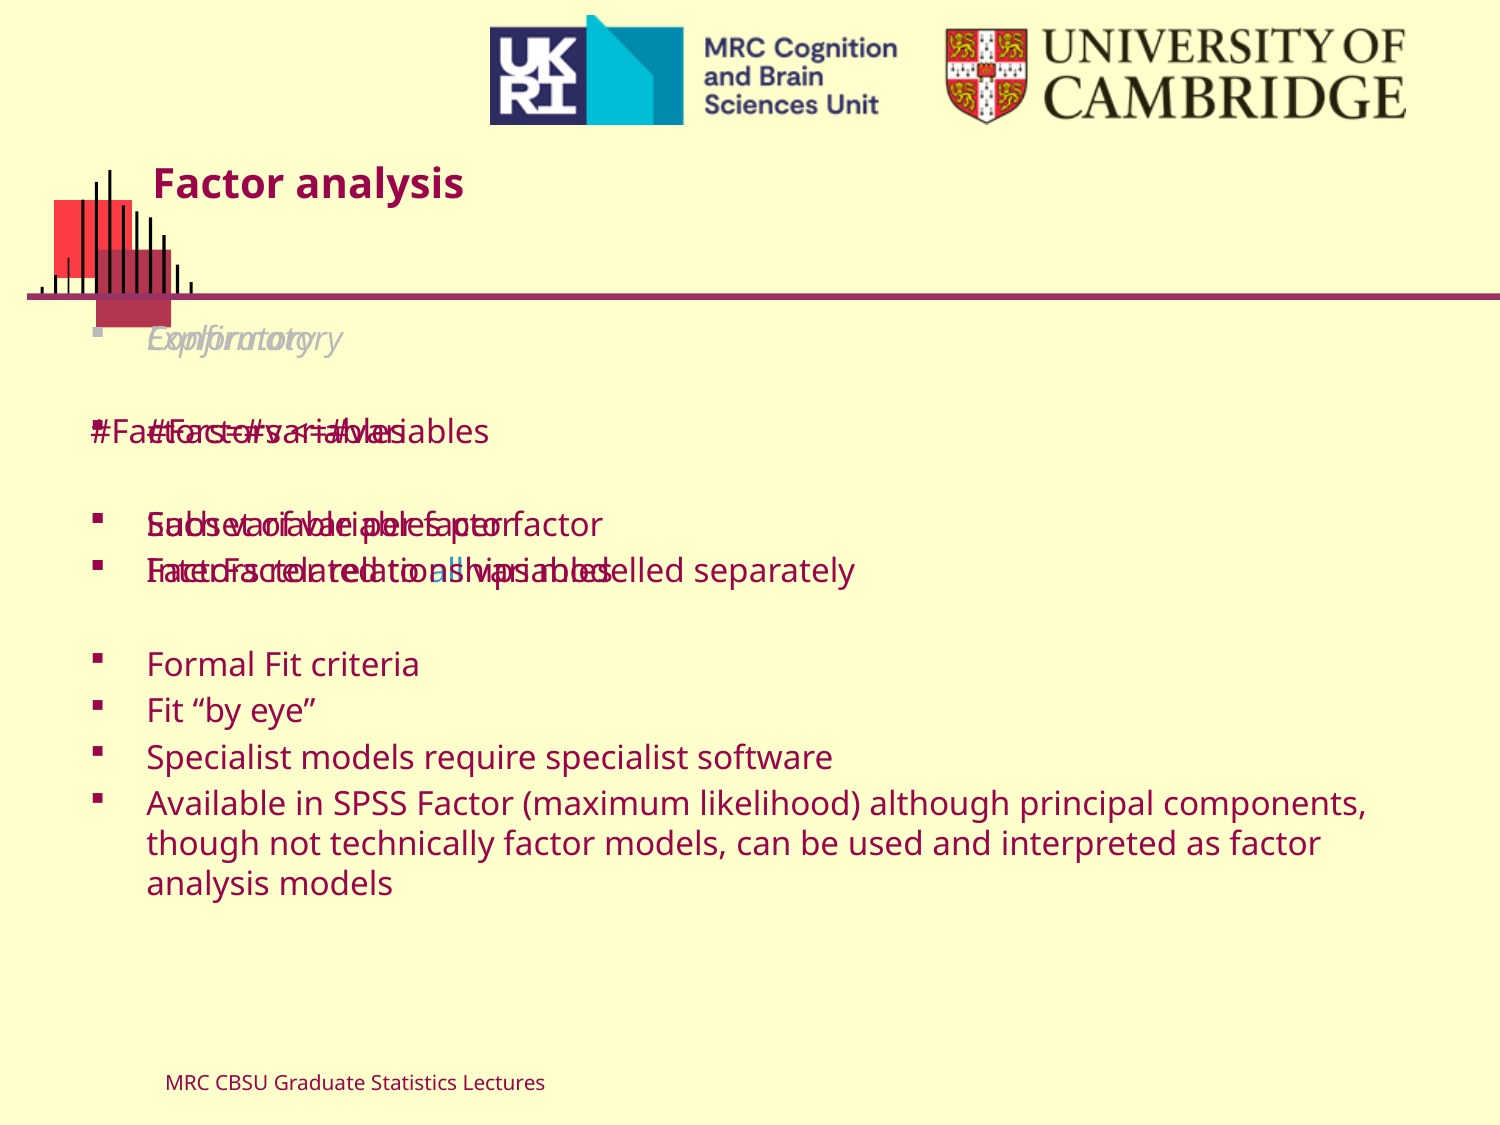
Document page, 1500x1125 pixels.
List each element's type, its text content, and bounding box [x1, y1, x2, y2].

picture [490, 15, 1406, 125]
title Factor analysis [137, 137, 988, 233]
footer MRC CBSU Graduate Statistics Lectures [149, 1062, 988, 1101]
list Confirmatory #Factors <=#variables Subset of variables per factor InterFactor relationships modelled separately Formal Fit criteria Specialist models require specialist software [75, 262, 1425, 1038]
